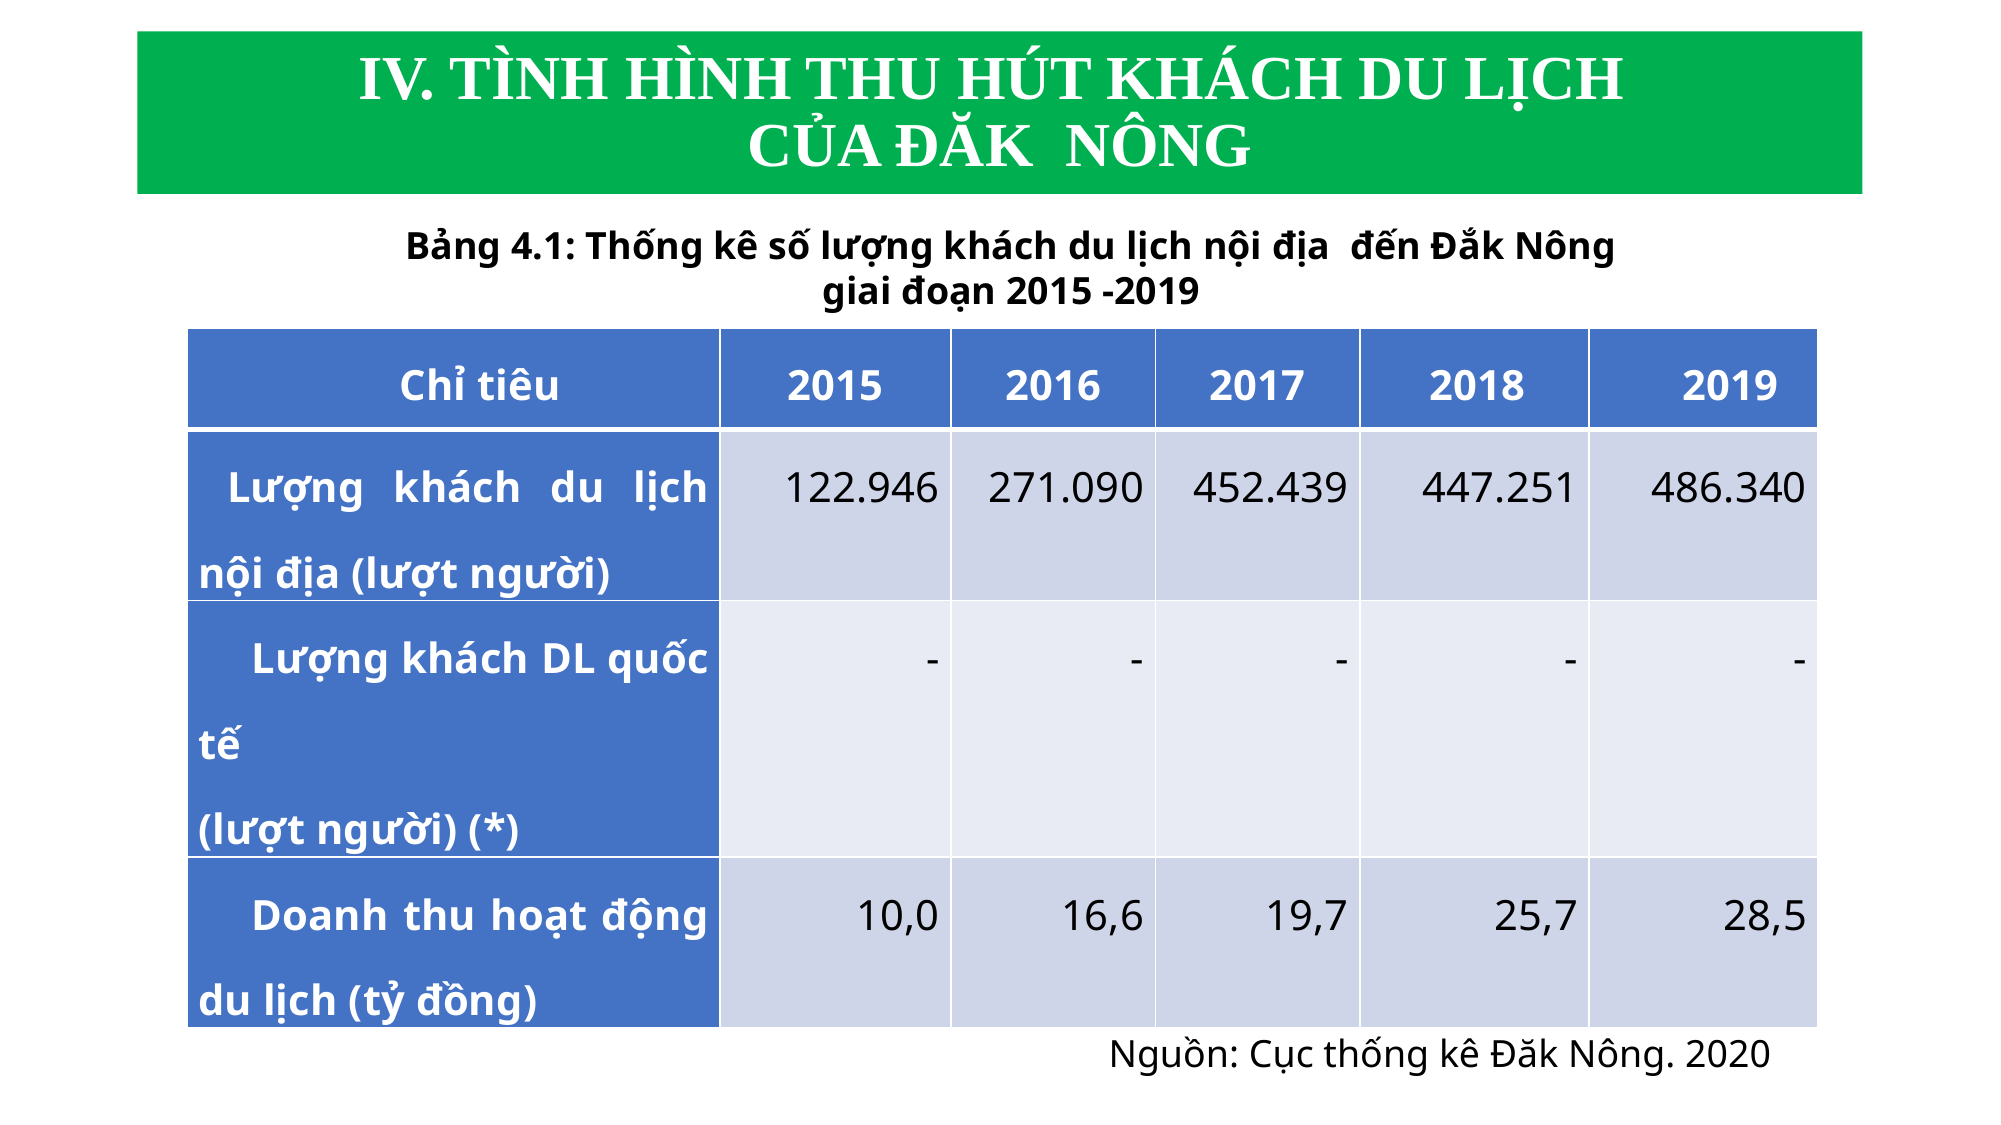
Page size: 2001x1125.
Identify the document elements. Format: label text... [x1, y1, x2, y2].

table_header 2019 [1590, 329, 1817, 427]
table_cell - [721, 601, 950, 856]
table_cell Lượng khách DL quốc tế (lượt người) (*) [188, 601, 719, 856]
table_cell 16,6 [952, 858, 1155, 1027]
text_box Nguồn: Cục thống kê Đăk Nông. 2020 [1093, 1022, 1833, 1082]
table_cell 25,7 [1361, 858, 1588, 1022]
text_box Bảng 4.1: Thống kê số lượng khách du lịch nội địa đến Đắk Nông giai đoạn 2015 -2019 [156, 214, 1877, 320]
table_cell 122.946 [721, 432, 950, 600]
table_header 2016 [952, 329, 1155, 427]
table_cell Lượng khách du lịch nội địa (lượt người) [188, 432, 719, 600]
table_cell - [1156, 601, 1359, 856]
title IV. TÌNH HÌNH THU HÚT KHÁCH DU LỊCH CỦA ĐĂK NÔNG [137, 31, 1863, 194]
table_cell 10,0 [721, 858, 950, 1027]
table_cell Doanh thu hoạt động du lịch (tỷ đồng) [188, 858, 719, 1027]
table_cell 447.251 [1361, 432, 1588, 600]
table_header 2017 [1156, 329, 1359, 427]
table_cell - [952, 601, 1155, 856]
table_header Chỉ tiêu [188, 329, 719, 427]
table_header 2015 [721, 329, 950, 427]
table_cell 452.439 [1156, 432, 1359, 600]
table_cell - [1361, 601, 1588, 856]
table_cell 486.340 [1590, 432, 1817, 600]
table_cell 28,5 [1590, 858, 1817, 1022]
table_header 2018 [1361, 329, 1588, 427]
table_cell - [1590, 601, 1817, 856]
table_cell 271.090 [952, 432, 1155, 600]
table_cell 19,7 [1156, 858, 1359, 1022]
